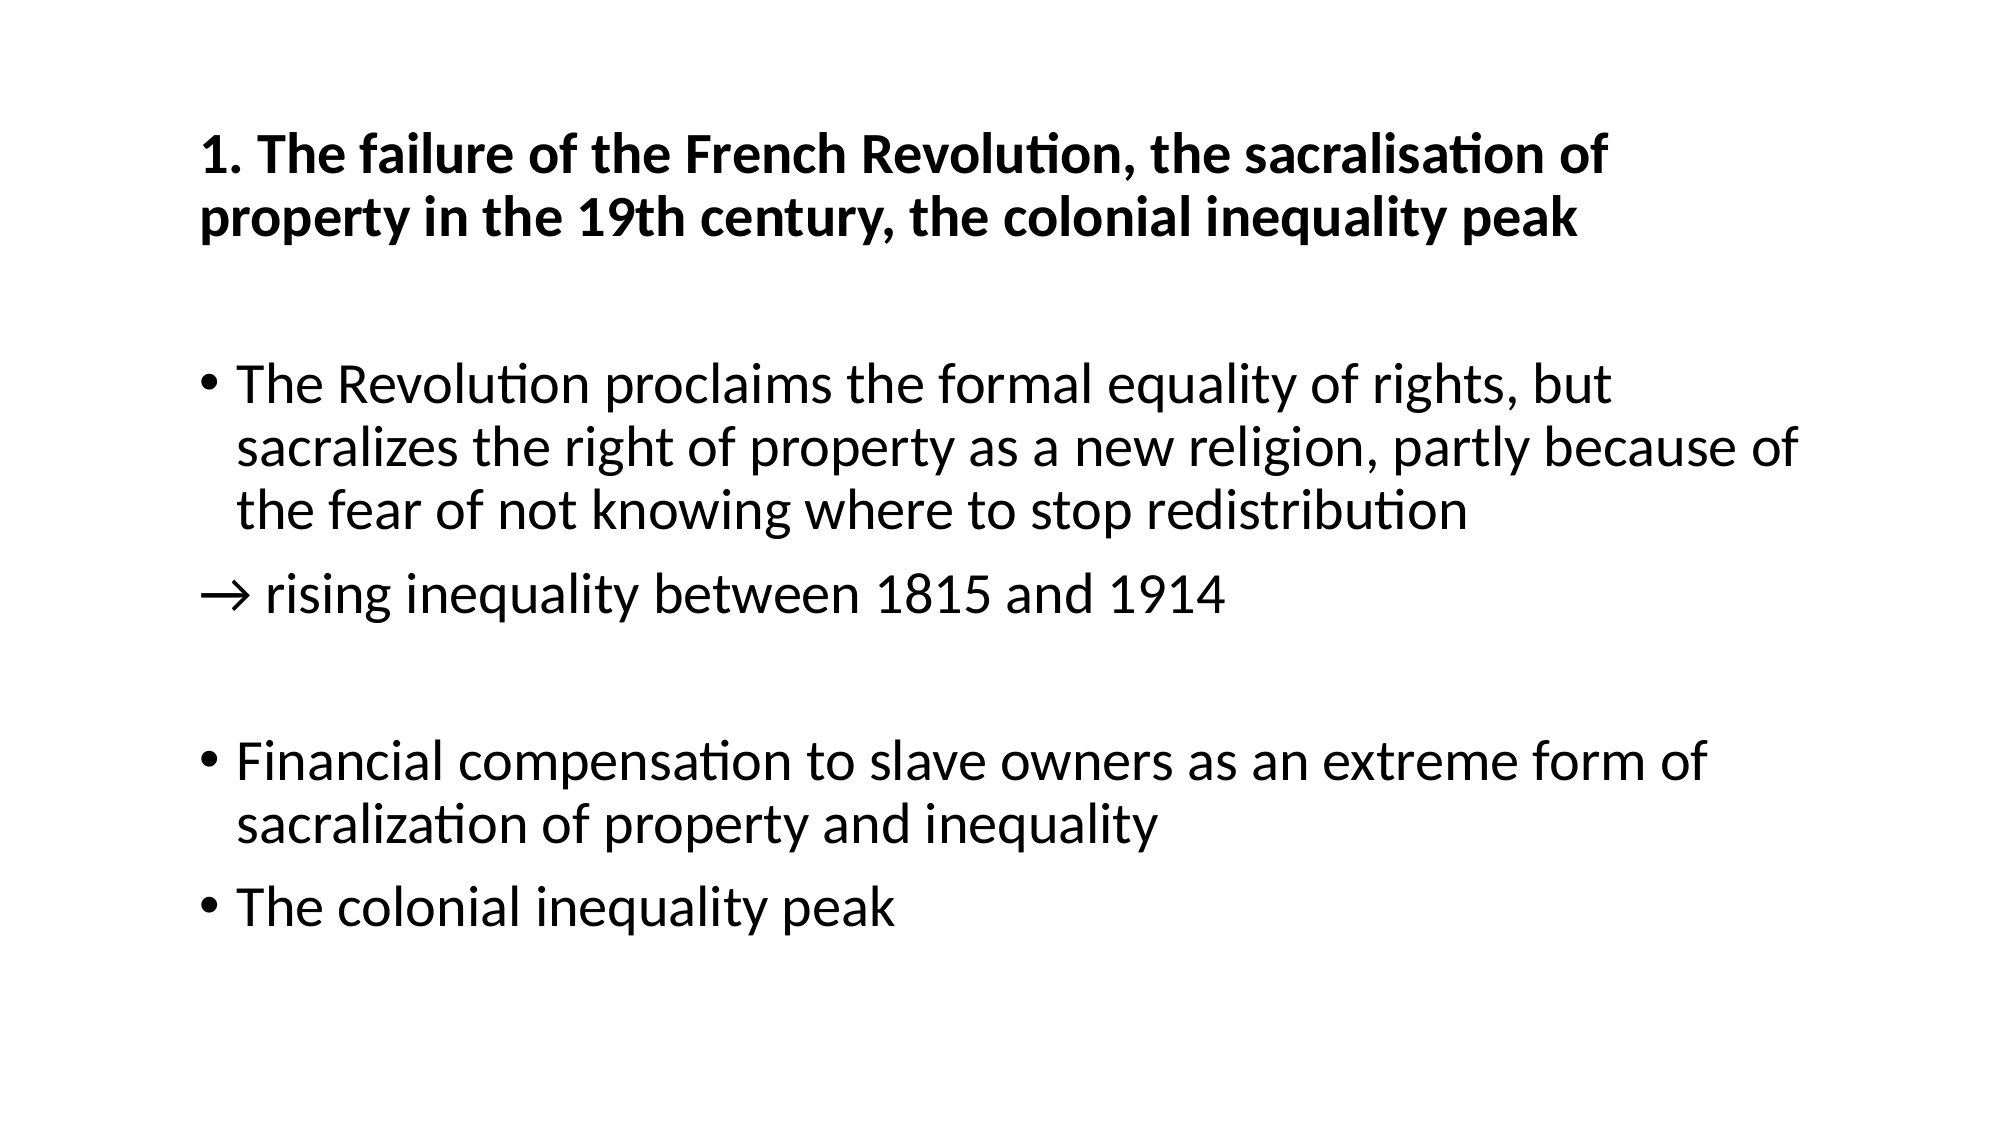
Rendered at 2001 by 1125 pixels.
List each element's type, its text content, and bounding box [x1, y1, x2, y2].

list 1. The failure of the French Revolution, the sacralisation of property in the 19th century, the colonial inequality peak The Revolution proclaims the formal equality of rights, but sacralizes the right of property as a new religion, partly because of the fear of not knowing where to stop redistribution → rising inequality between 1815 and 1914 Financial compensation to slave owners as an extreme form of sacralization of property and inequality The colonial inequality peak [184, 115, 1846, 984]
